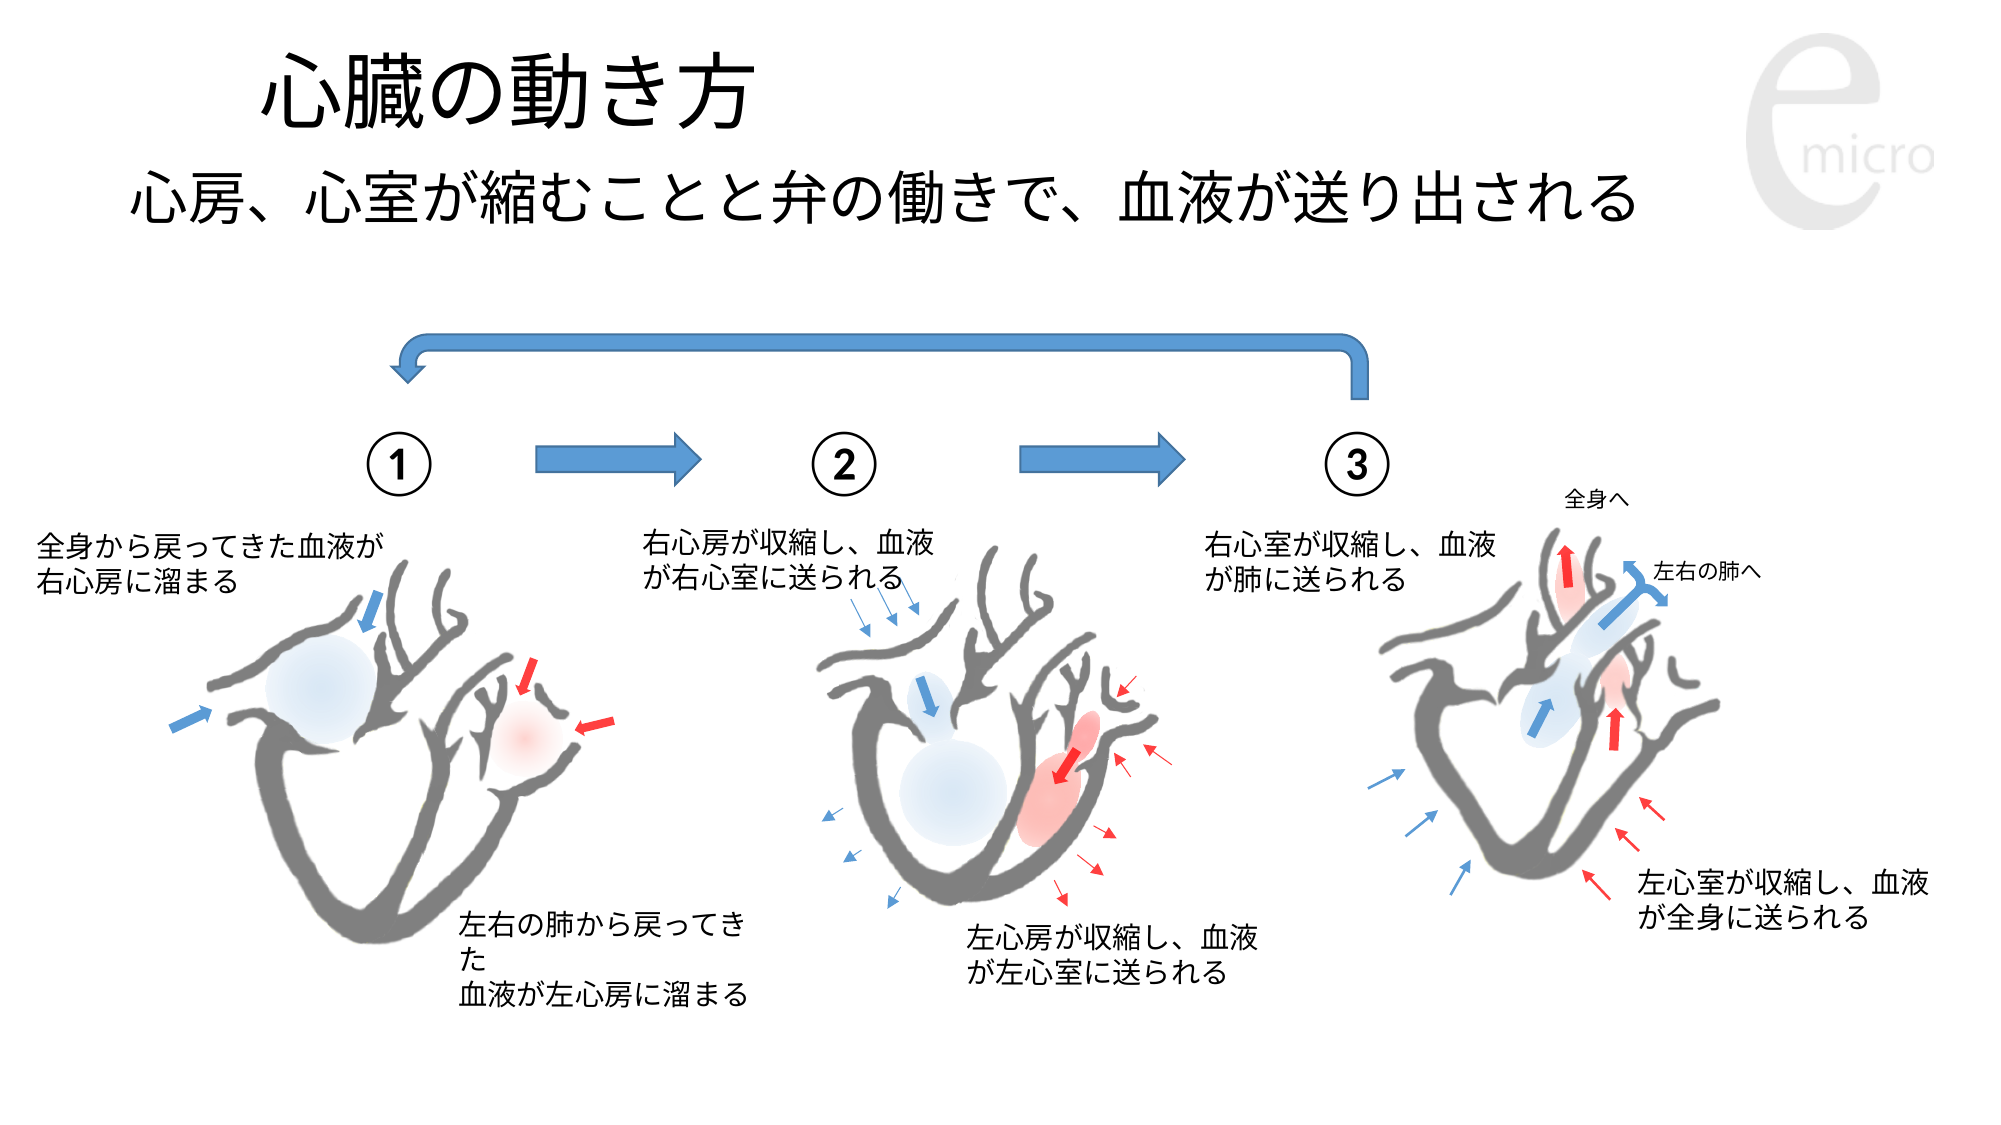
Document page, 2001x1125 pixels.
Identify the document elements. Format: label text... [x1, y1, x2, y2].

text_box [618, 479, 1275, 943]
text_box ② [785, 411, 904, 479]
text_box ① [341, 411, 460, 488]
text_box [0, 488, 706, 988]
list 心房、心室が縮むことと弁の働きで、血液が送り出される [114, 162, 1840, 270]
text_box [535, 431, 703, 479]
title 心臓の動き方 [244, 0, 1575, 162]
text_box [1019, 431, 1186, 479]
text_box ③ [1299, 411, 1418, 462]
text_box 左心室が収縮し、血液が全身に送られる [1622, 856, 1965, 942]
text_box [1181, 462, 1837, 926]
text_box [389, 333, 1369, 401]
text_box 左右の肺から戻ってきた 血液が左心房に溜まる [443, 943, 785, 1019]
text_box 左心房が収縮し、血液が左心室に送られる [951, 926, 1294, 997]
